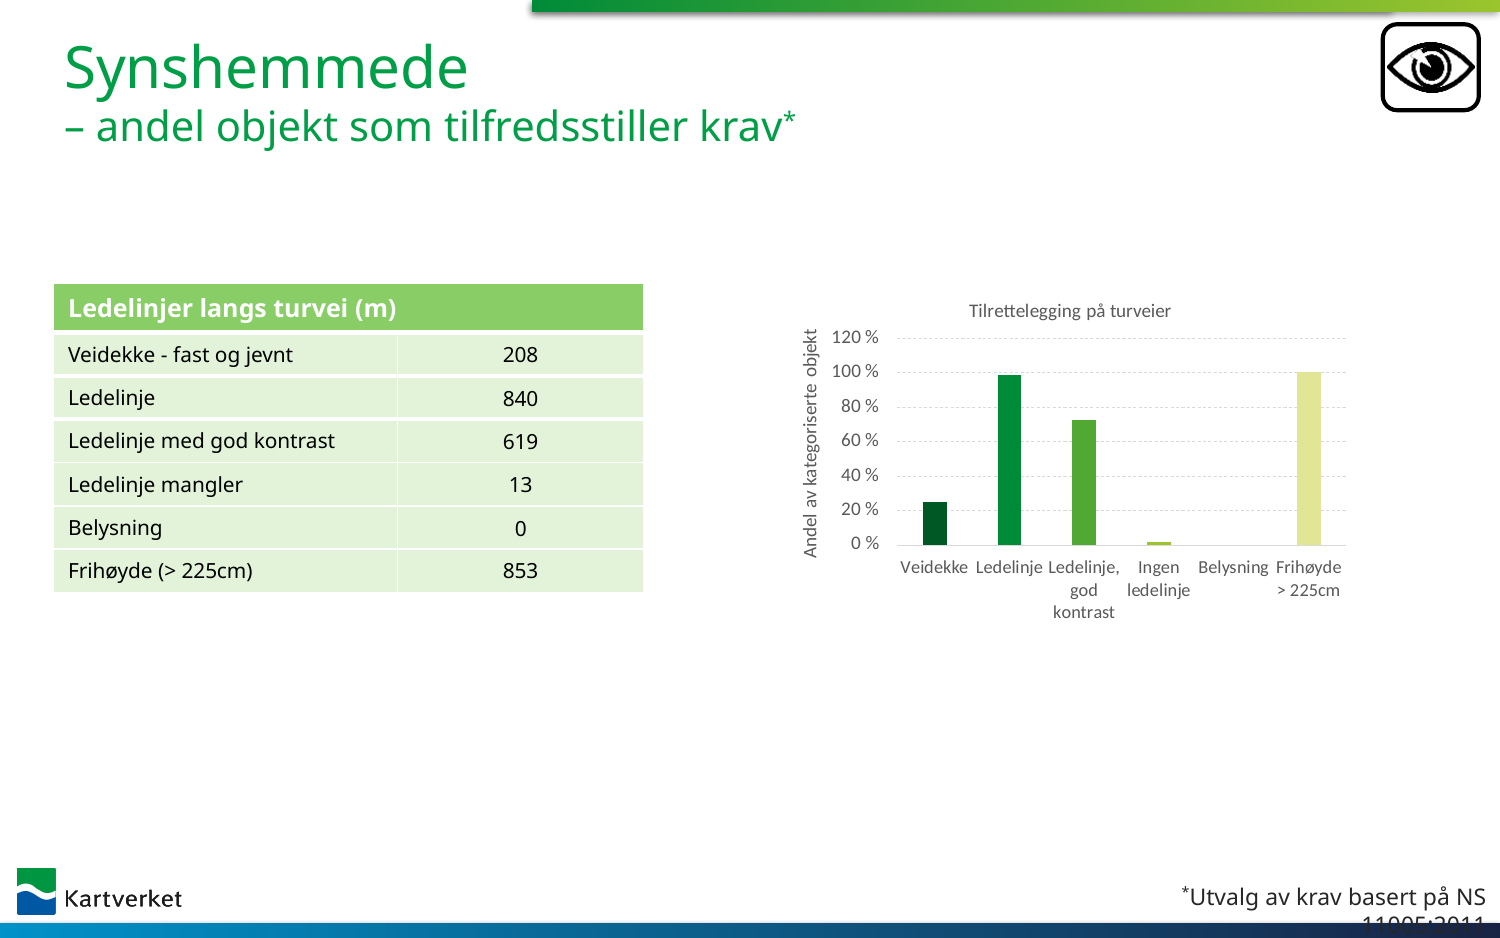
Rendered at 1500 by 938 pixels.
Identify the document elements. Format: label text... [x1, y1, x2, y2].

picture [791, 291, 1349, 630]
text_box Synshemmede – andel objekt som tilfredsstiller krav* [49, 24, 1431, 158]
table_cell Ledelinje mangler [54, 463, 397, 505]
table_cell Ledelinje [54, 378, 397, 417]
table_cell Belysning [54, 507, 397, 548]
table_cell Veidekke - fast og jevnt [54, 335, 397, 374]
table_cell 0 [398, 507, 643, 548]
table_cell 853 [398, 550, 643, 592]
table_header Ledelinjer langs turvei (m) [54, 284, 643, 330]
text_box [1382, 24, 1480, 111]
table_cell 619 [398, 421, 643, 462]
table_cell 840 [398, 378, 643, 417]
text_box *Utvalg av krav basert på NS 11005:2011 [1068, 873, 1500, 938]
table_cell 13 [398, 463, 643, 505]
table_cell Frihøyde (> 225cm) [54, 550, 397, 592]
table_cell 208 [398, 335, 643, 374]
table_cell Ledelinje med god kontrast [54, 421, 397, 462]
